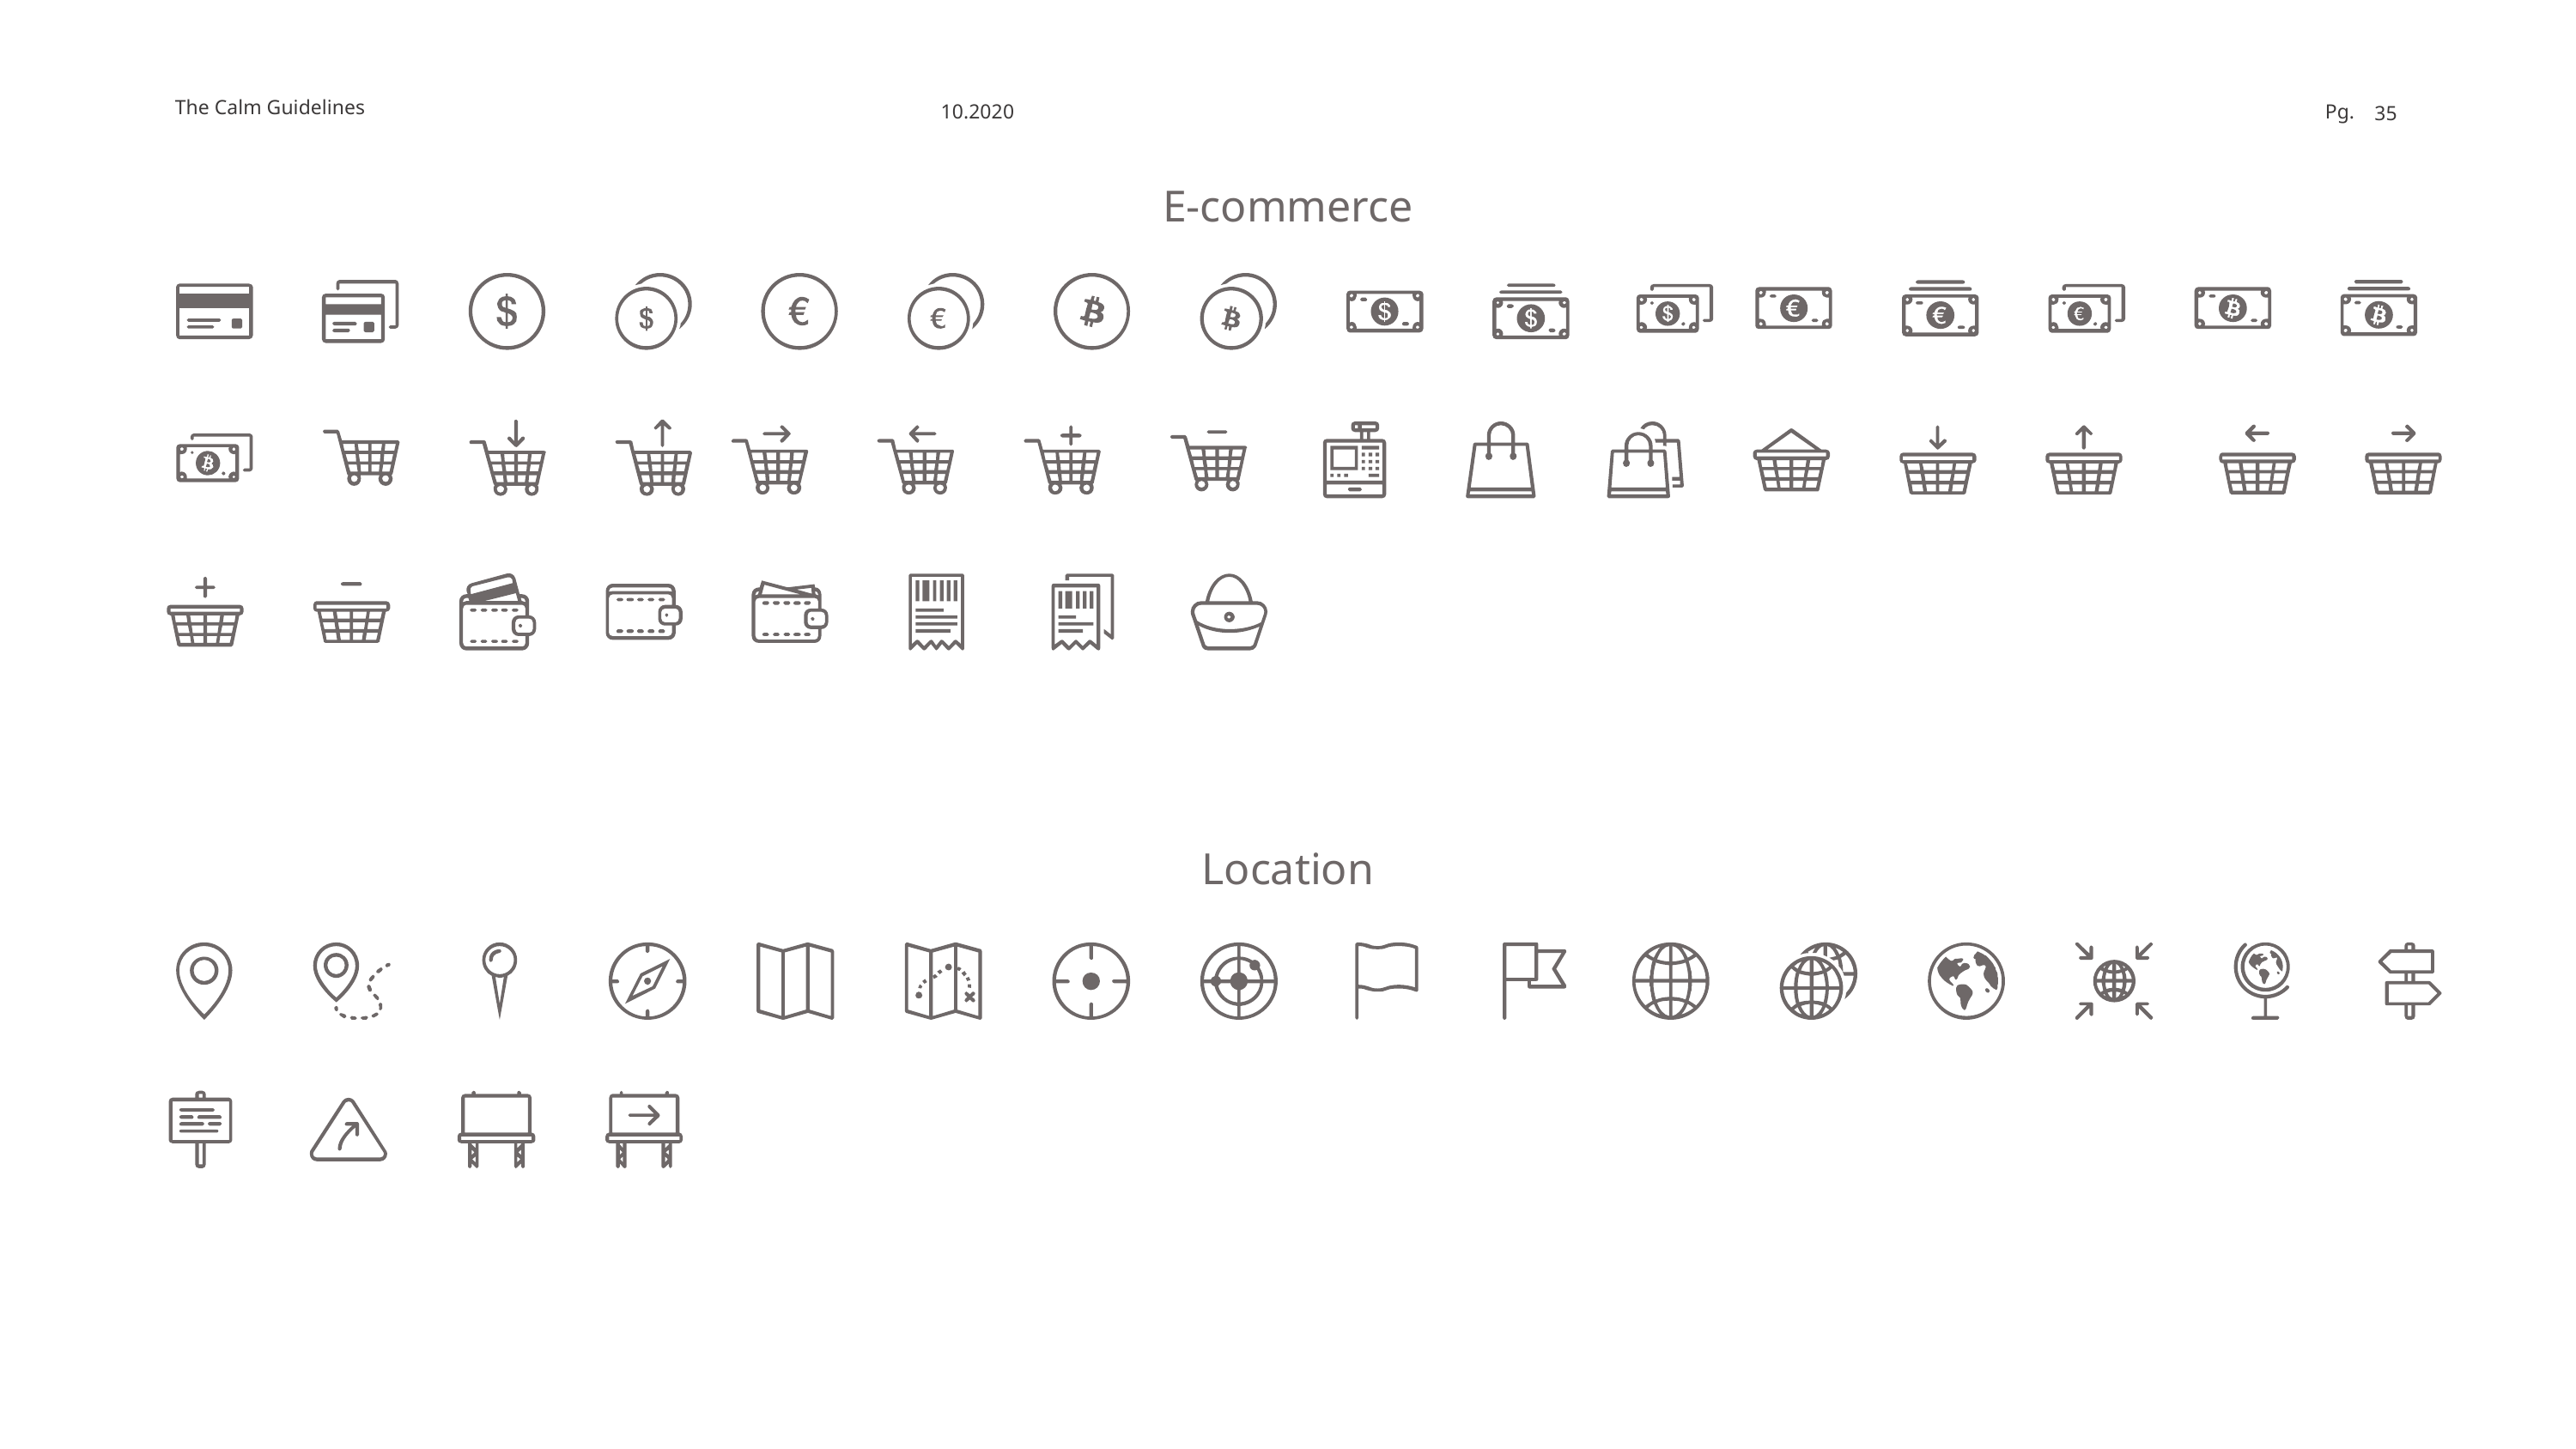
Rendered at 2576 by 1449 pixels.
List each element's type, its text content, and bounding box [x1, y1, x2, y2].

text_box [635, 273, 692, 330]
text_box [336, 280, 399, 329]
text_box [1206, 430, 1228, 434]
text_box [194, 576, 216, 598]
text_box [1928, 942, 2005, 1020]
text_box [2391, 424, 2416, 442]
text_box [1355, 942, 1419, 1020]
text_box [190, 433, 253, 472]
text_box [1322, 421, 1387, 499]
text_box [908, 573, 964, 651]
text_box [2136, 942, 2154, 961]
text_box [927, 273, 985, 330]
text_box [1503, 942, 1567, 1020]
text_box [756, 942, 835, 1020]
text_box [349, 1016, 357, 1020]
text_box [457, 1090, 536, 1168]
text_box [2194, 287, 2272, 330]
text_box [1607, 432, 1670, 499]
text_box [1065, 573, 1115, 640]
text_box [176, 942, 233, 1020]
text_box [469, 440, 546, 496]
text_box [2365, 452, 2442, 495]
text_box [1200, 942, 1278, 1020]
text_box [1753, 428, 1831, 492]
text_box [340, 582, 362, 586]
text_box [615, 440, 692, 496]
text_box [2354, 280, 2403, 284]
text_box [1220, 273, 1277, 330]
text_box [653, 419, 671, 447]
text_box [334, 1005, 338, 1012]
text_box E-commerce [731, 92, 1845, 238]
text_box [507, 419, 526, 447]
text_box [1636, 294, 1699, 333]
text_box [1060, 425, 1082, 446]
text_box [376, 967, 383, 973]
text_box [904, 942, 982, 1020]
text_box [2378, 942, 2442, 1020]
text_box [1024, 439, 1101, 495]
text_box [2062, 283, 2126, 323]
text_box [1916, 280, 1965, 284]
text_box [761, 273, 838, 350]
text_box [1346, 290, 1424, 333]
text_box [371, 1012, 379, 1018]
text_box [1051, 583, 1101, 651]
text_box [605, 584, 683, 640]
text_box [1053, 273, 1131, 350]
text_box [1506, 283, 1556, 288]
text_box [167, 604, 244, 647]
text_box [321, 294, 386, 343]
text_box [731, 439, 809, 495]
text_box [1899, 452, 1977, 495]
text_box [468, 273, 546, 350]
text_box [1631, 942, 1710, 1020]
text_box [1929, 425, 1947, 450]
text_box [1902, 294, 1979, 336]
text_box [2340, 294, 2418, 336]
text_box [176, 444, 240, 482]
text_box [608, 942, 687, 1020]
text_box [2219, 452, 2296, 495]
text_box [459, 573, 537, 651]
text_box [2136, 1002, 2154, 1020]
text_box [877, 439, 954, 495]
text_box [378, 1003, 383, 1010]
text_box [1909, 287, 1972, 291]
text_box [323, 429, 400, 486]
text_box [2048, 294, 2111, 333]
text_box [615, 287, 678, 350]
text_box [908, 425, 937, 443]
text_box [361, 1016, 368, 1020]
text_box [2093, 960, 2136, 1003]
text_box [2245, 424, 2270, 442]
text_box [373, 993, 380, 1001]
text_box [2233, 943, 2290, 1020]
text_box [1755, 287, 1832, 330]
text_box [1170, 434, 1248, 492]
text_box [339, 1013, 347, 1019]
text_box [1052, 942, 1131, 1020]
text_box [1492, 297, 1570, 340]
text_box [176, 283, 253, 340]
text_box [605, 1090, 683, 1168]
text_box [1499, 290, 1563, 294]
text_box [2075, 425, 2093, 450]
text_box [2347, 287, 2411, 291]
text_box [751, 580, 829, 643]
text_box [762, 425, 791, 443]
text_box [1200, 287, 1263, 350]
text_box [2075, 1002, 2093, 1020]
text_box [313, 942, 360, 1003]
text_box [385, 962, 391, 967]
text_box [1190, 573, 1268, 651]
text_box [367, 985, 372, 992]
text_box [309, 1097, 387, 1161]
text_box [168, 1090, 233, 1168]
text_box [2045, 452, 2123, 495]
text_box [1779, 955, 1844, 1020]
text_box [313, 601, 391, 643]
text_box Location [731, 754, 1845, 900]
text_box [1640, 421, 1684, 488]
text_box [482, 942, 518, 1020]
text_box [2240, 942, 2290, 992]
text_box [907, 287, 970, 350]
text_box [368, 974, 375, 982]
text_box [1649, 283, 1714, 323]
text_box [1466, 421, 1536, 499]
text_box [1800, 942, 1858, 999]
text_box [2075, 942, 2093, 961]
